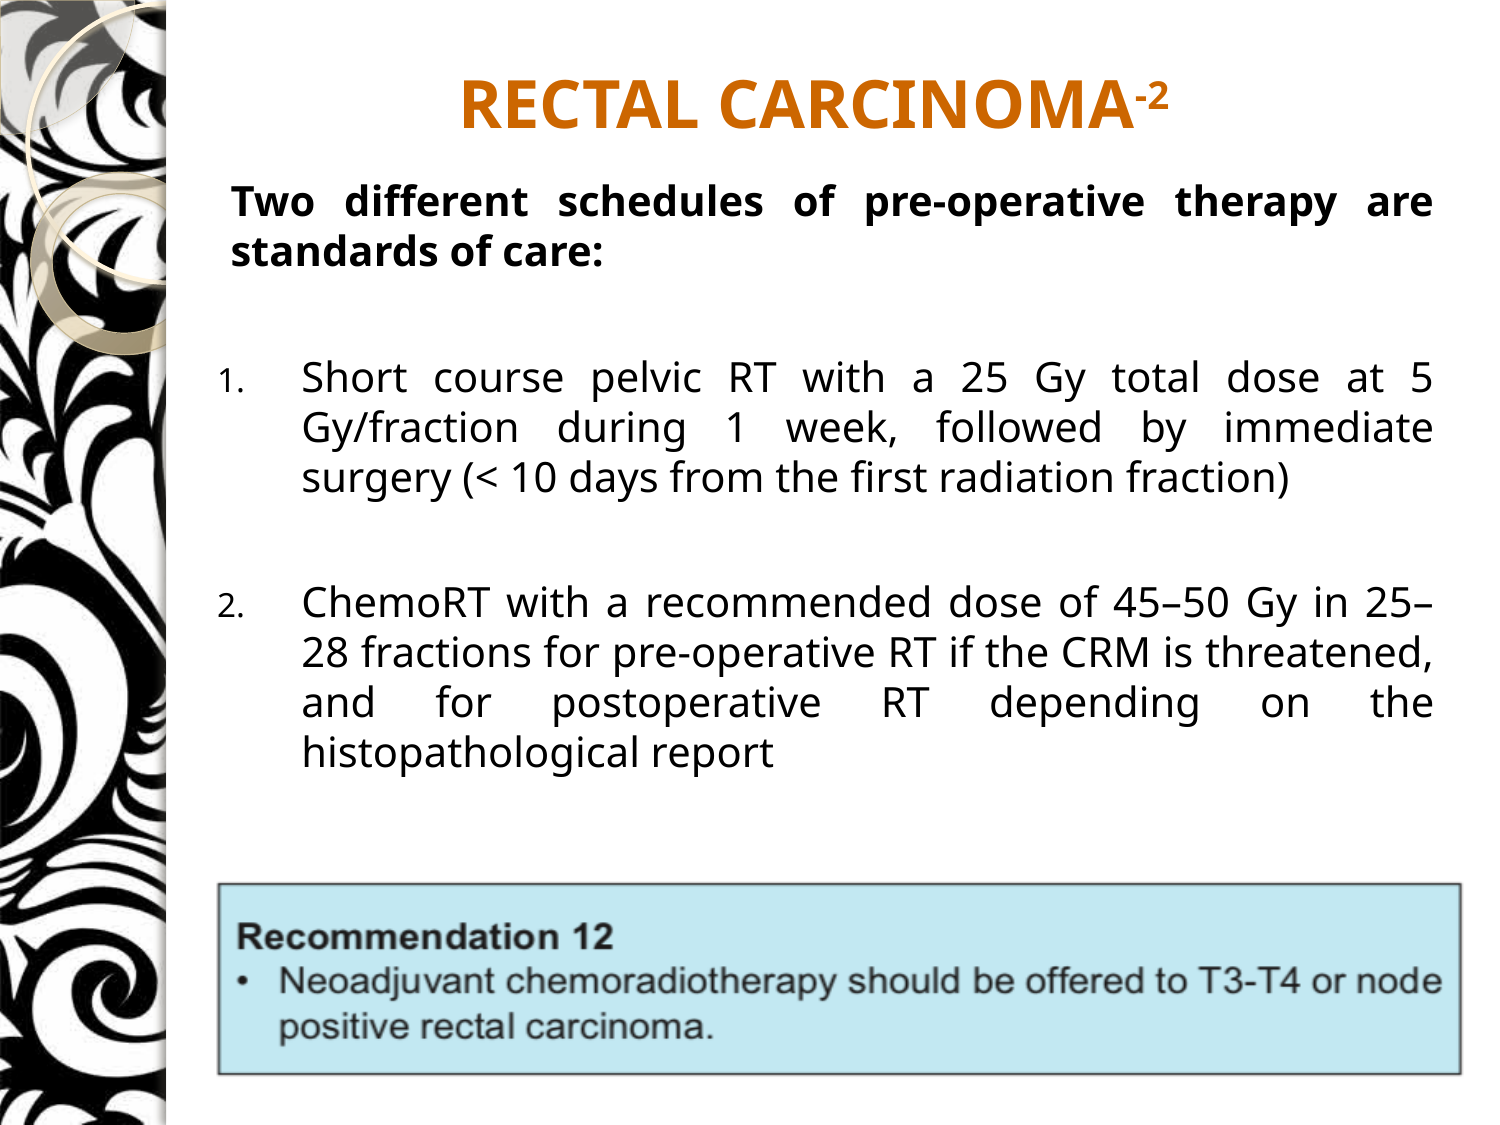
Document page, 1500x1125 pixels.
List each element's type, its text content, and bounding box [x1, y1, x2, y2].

picture [136, 0, 164, 4]
title RECTAL CARCINOMA-2 [198, 8, 1429, 196]
picture [0, 134, 166, 1125]
list Two different schedules of pre-operative therapy are standards of care: Short course pelvic RT with a 25 Gy total dose at 5 Gy/fraction during 1 week, followed by immediate surgery (< 10 days from the first radiation fraction) ChemoRT with a recommended dose of 45–50 Gy in 25–28 fractions for pre-operative RT if the CRM is threatened, and for postoperative RT depending on the histopathological report [202, 167, 1450, 801]
picture [53, 241, 160, 332]
picture [202, 863, 1485, 1108]
picture [32, 13, 160, 207]
picture [62, 195, 160, 280]
